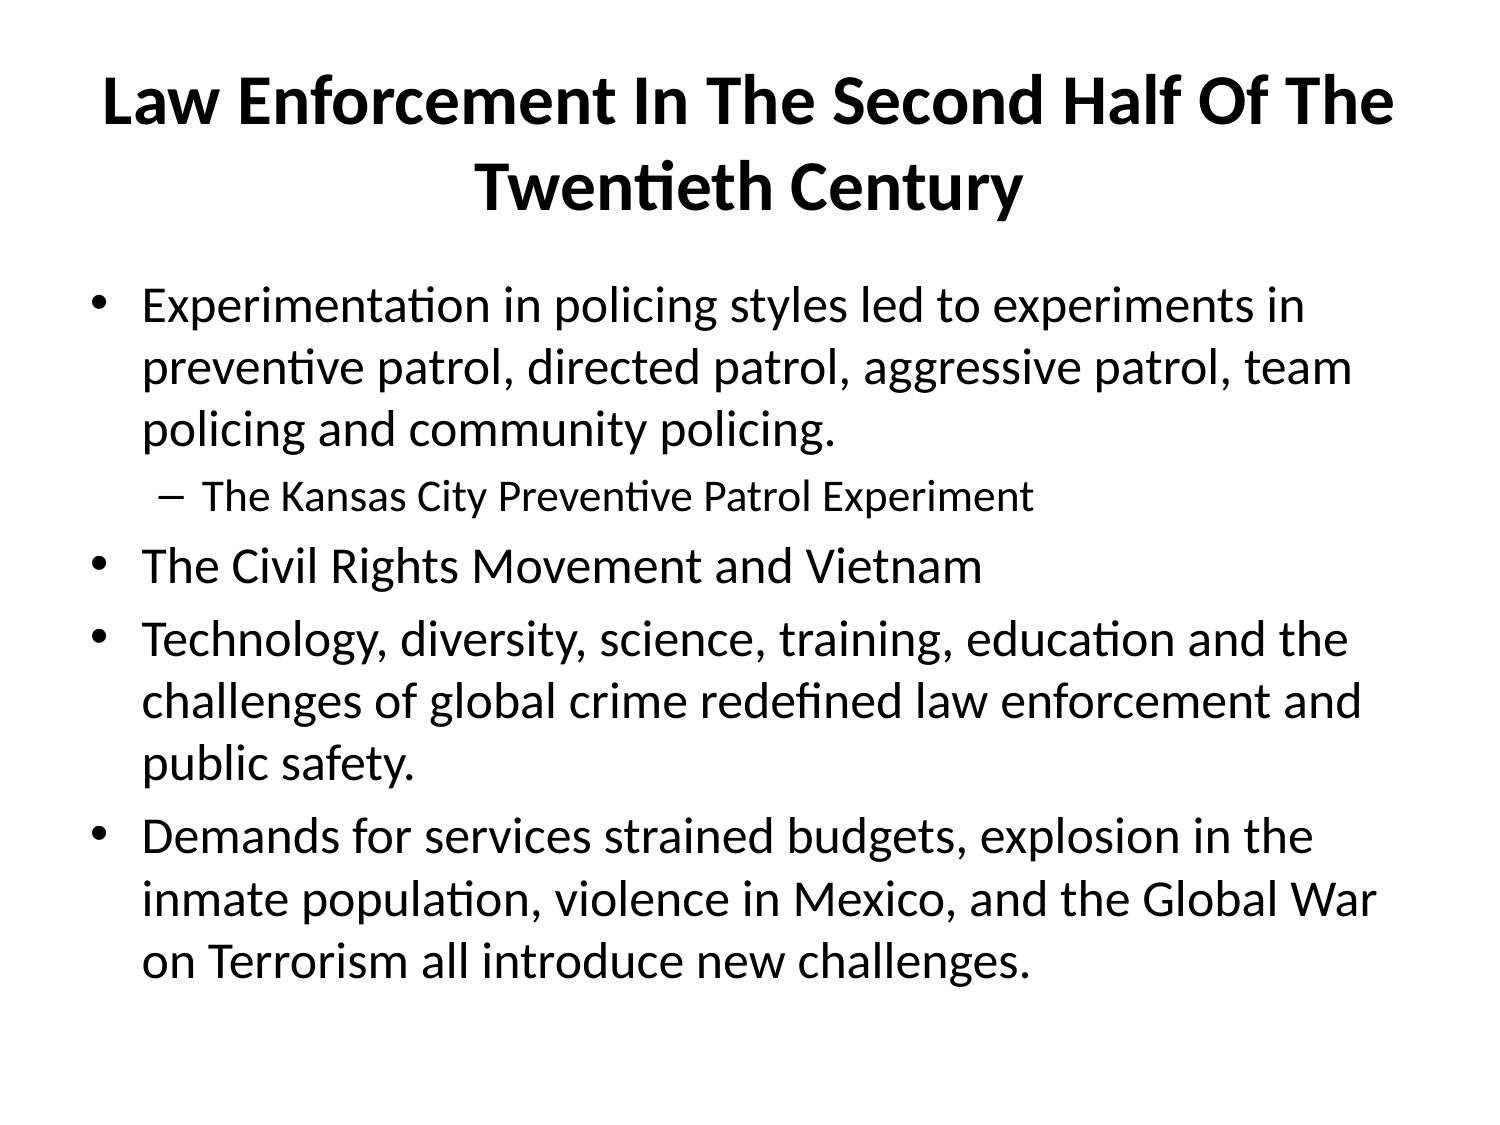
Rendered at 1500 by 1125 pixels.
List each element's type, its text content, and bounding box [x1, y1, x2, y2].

list Experimentation in policing styles led to experiments in preventive patrol, directed patrol, aggressive patrol, team policing and community policing. The Kansas City Preventive Patrol Experiment The Civil Rights Movement and Vietnam Technology, diversity, science, training, education and the challenges of global crime redefined law enforcement and public safety. Demands for services strained budgets, explosion in the inmate population, violence in Mexico, and the Global War on Terrorism all introduce new challenges. [75, 262, 1425, 1005]
title Law Enforcement In The Second Half Of The Twentieth Century [75, 45, 1425, 233]
